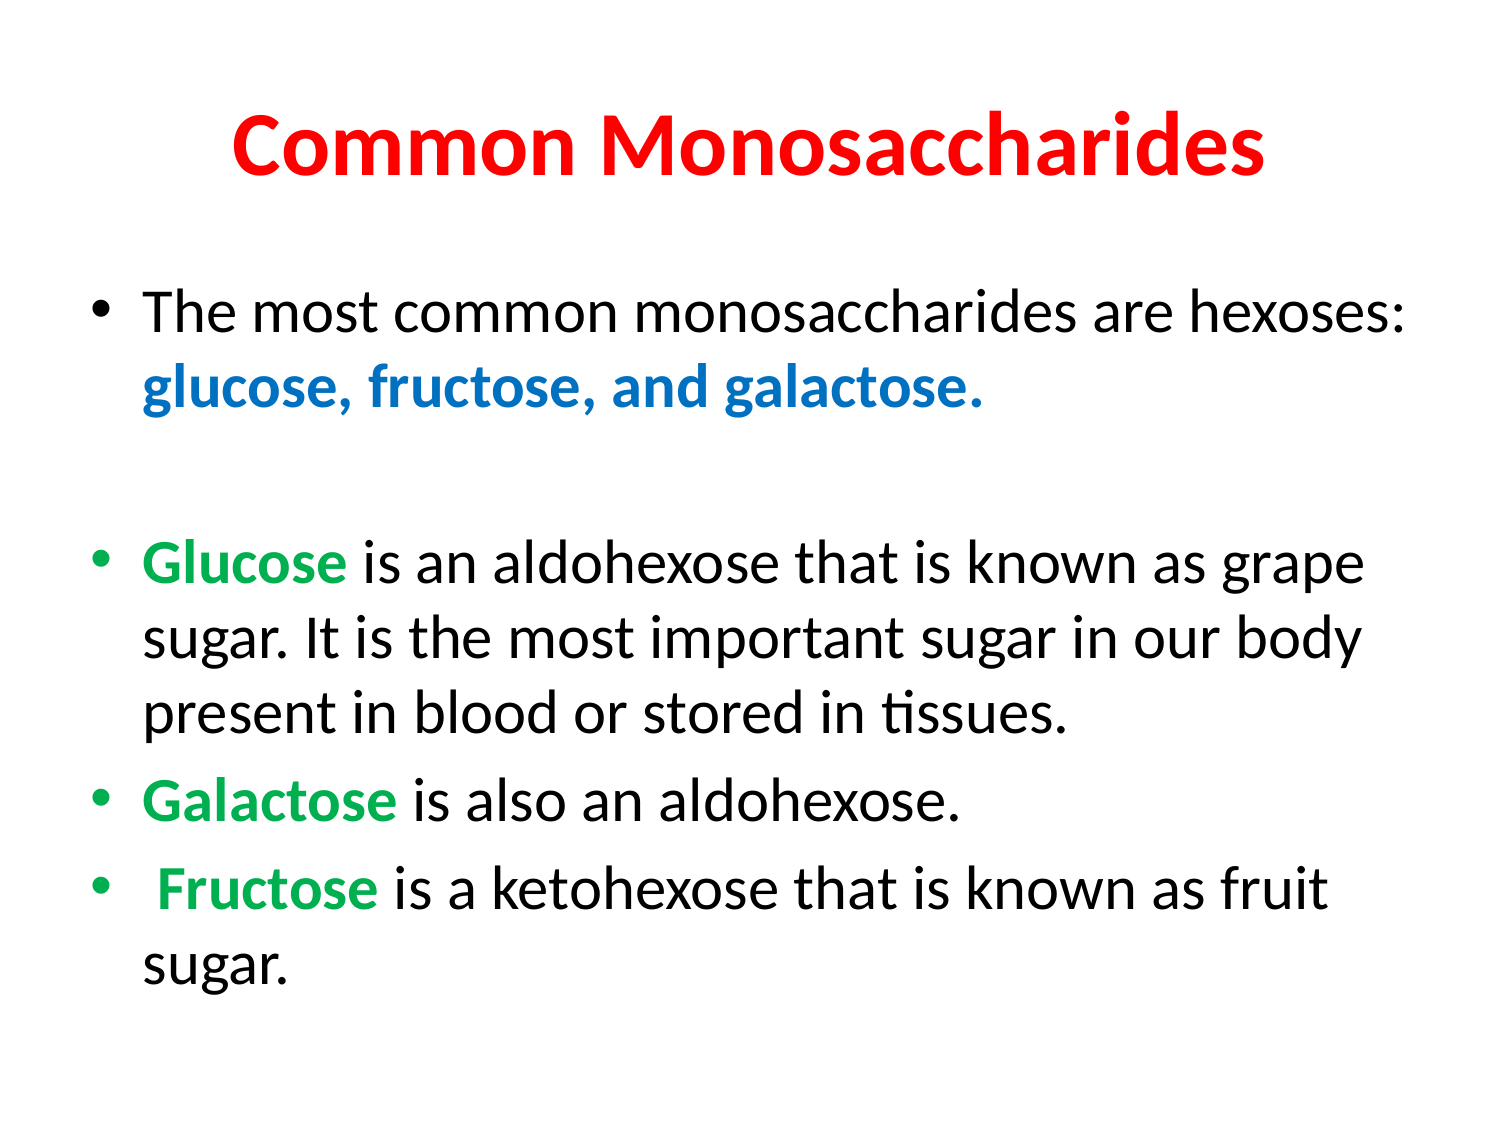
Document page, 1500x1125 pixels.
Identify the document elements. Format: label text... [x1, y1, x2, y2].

title Common Monosaccharides [75, 45, 1425, 233]
list The most common monosaccharides are hexoses: glucose, fructose, and galactose. Glucose is an aldohexose that is known as grape sugar. It is the most important sugar in our body present in blood or stored in tissues. Galactose is also an aldohexose. Fructose is a ketohexose that is known as fruit sugar. [75, 262, 1425, 1005]
